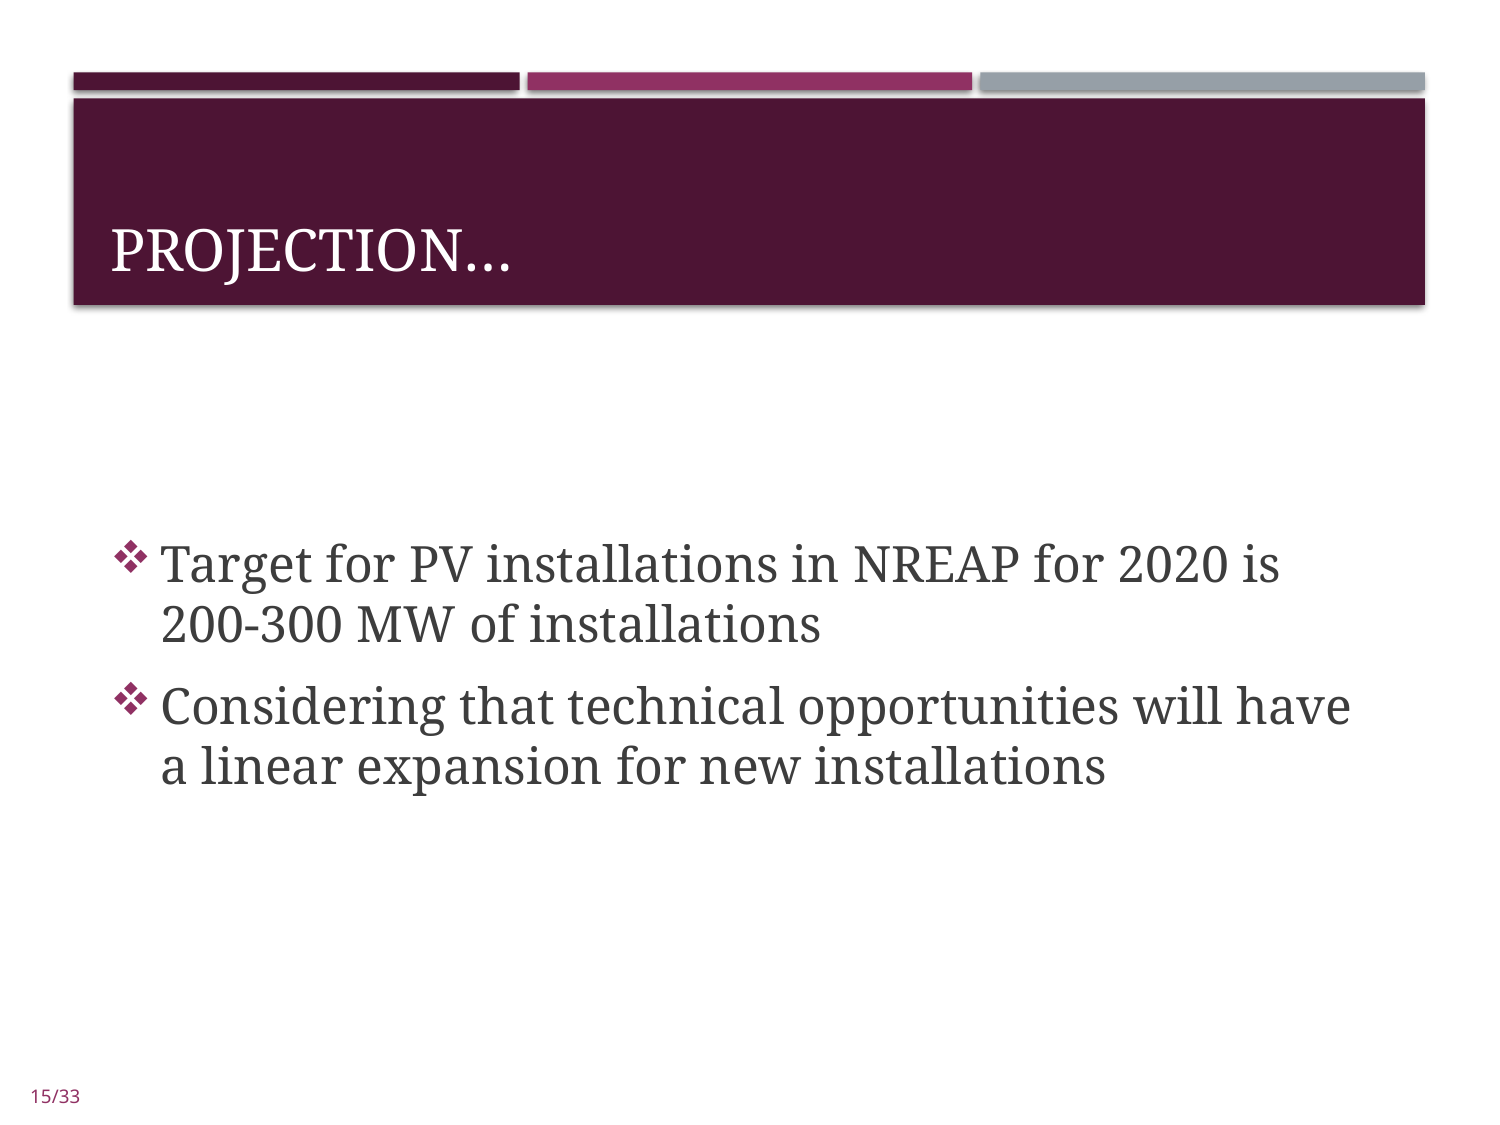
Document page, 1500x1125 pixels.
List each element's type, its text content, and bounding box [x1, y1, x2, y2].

slide_number 15/33 [0, 1068, 96, 1125]
title Projection… [95, 112, 1406, 291]
list Target for PV installations in NREAP for 2020 is 200-300 MW of installations Considering that technical opportunities will have a linear expansion for new installations [95, 365, 1406, 962]
